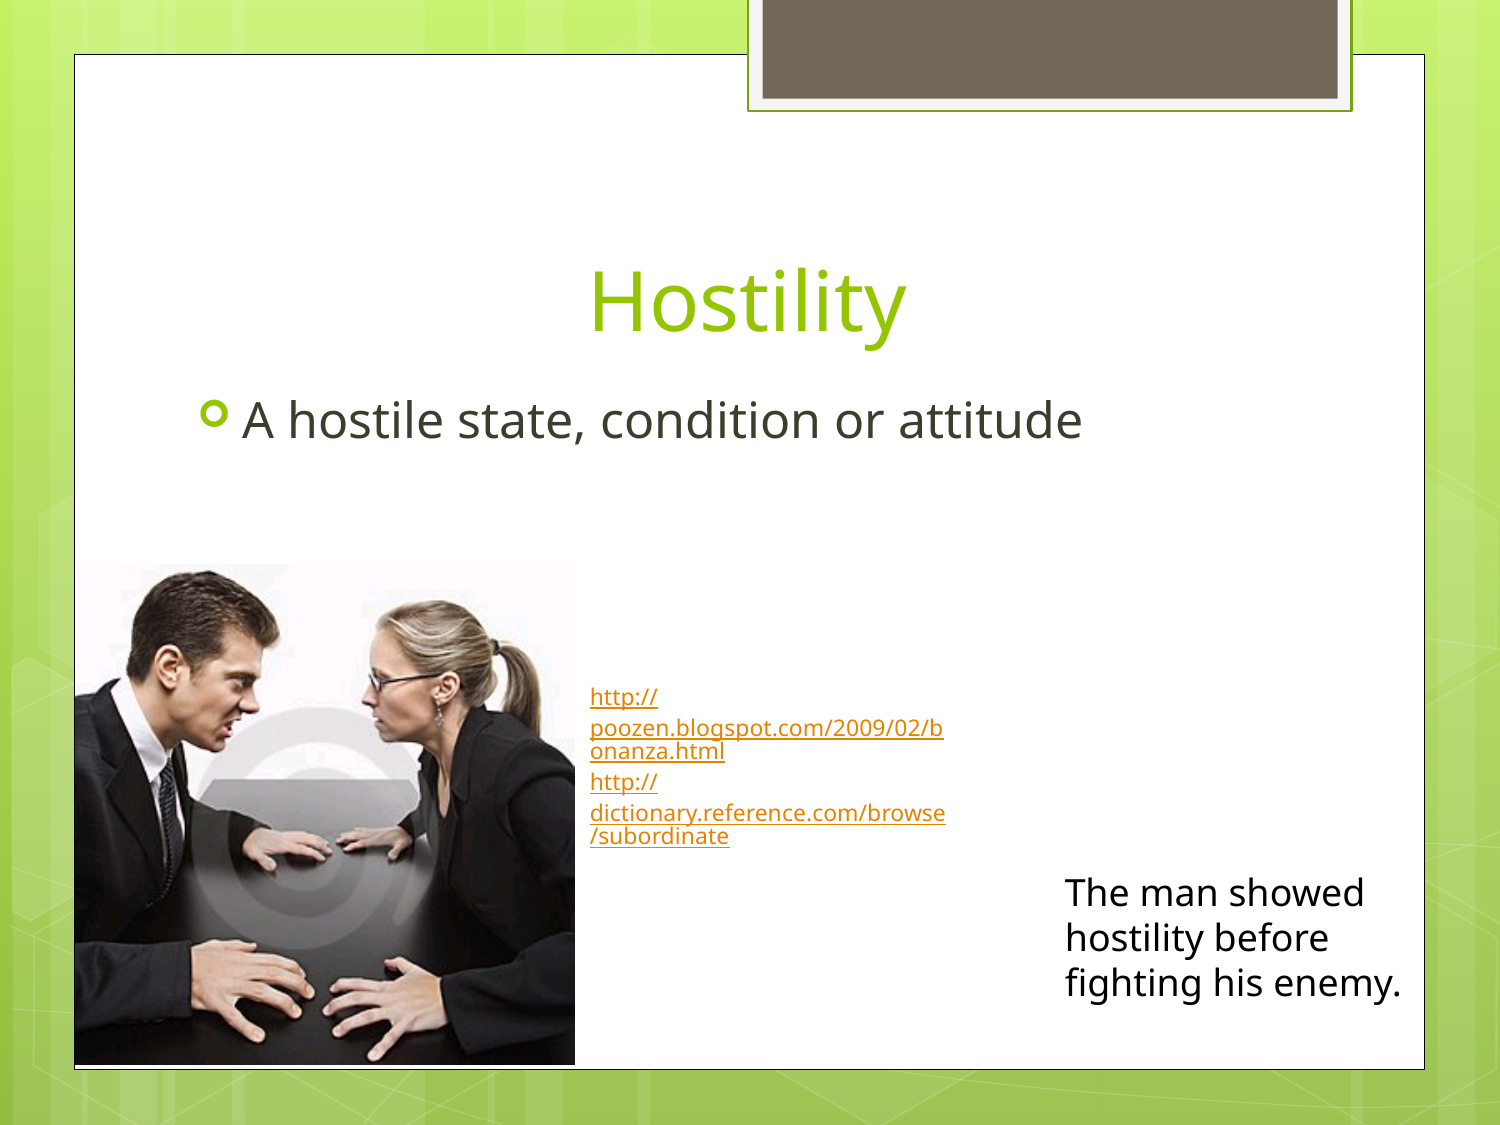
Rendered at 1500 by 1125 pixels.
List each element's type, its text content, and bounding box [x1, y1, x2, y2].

text_box The man showed hostility before fighting his enemy. [1049, 861, 1422, 1012]
title Hostility [171, 168, 1324, 357]
text_box http://poozen.blogspot.com/2009/02/bonanza.html http://dictionary.reference.com/browse/subordinate [580, 675, 963, 843]
list A hostile state, condition or attitude [171, 381, 1283, 475]
picture [74, 564, 576, 1065]
